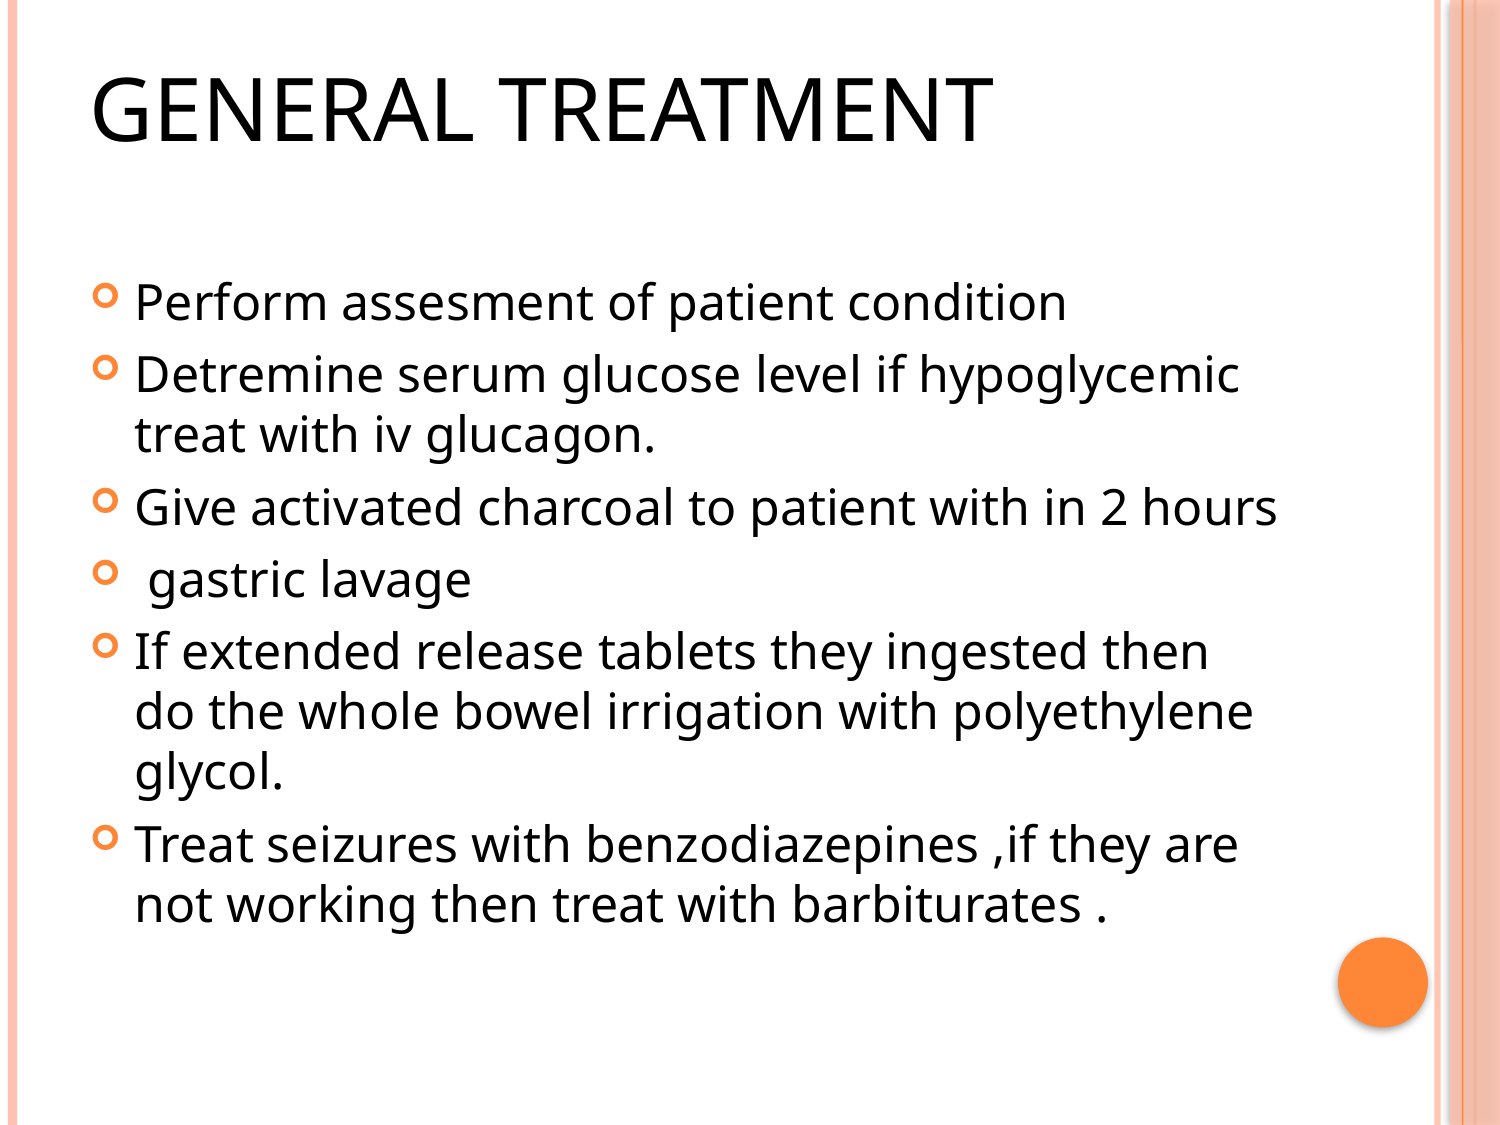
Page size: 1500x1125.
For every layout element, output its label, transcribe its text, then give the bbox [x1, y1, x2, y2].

title GENERAL Treatment [75, 45, 1300, 233]
list Perform assesment of patient condition Detremine serum glucose level if hypoglycemic treat with iv glucagon. Give activated charcoal to patient with in 2 hours gastric lavage If extended release tablets they ingested then do the whole bowel irrigation with polyethylene glycol. Treat seizures with benzodiazepines ,if they are not working then treat with barbiturates . [75, 262, 1300, 1062]
